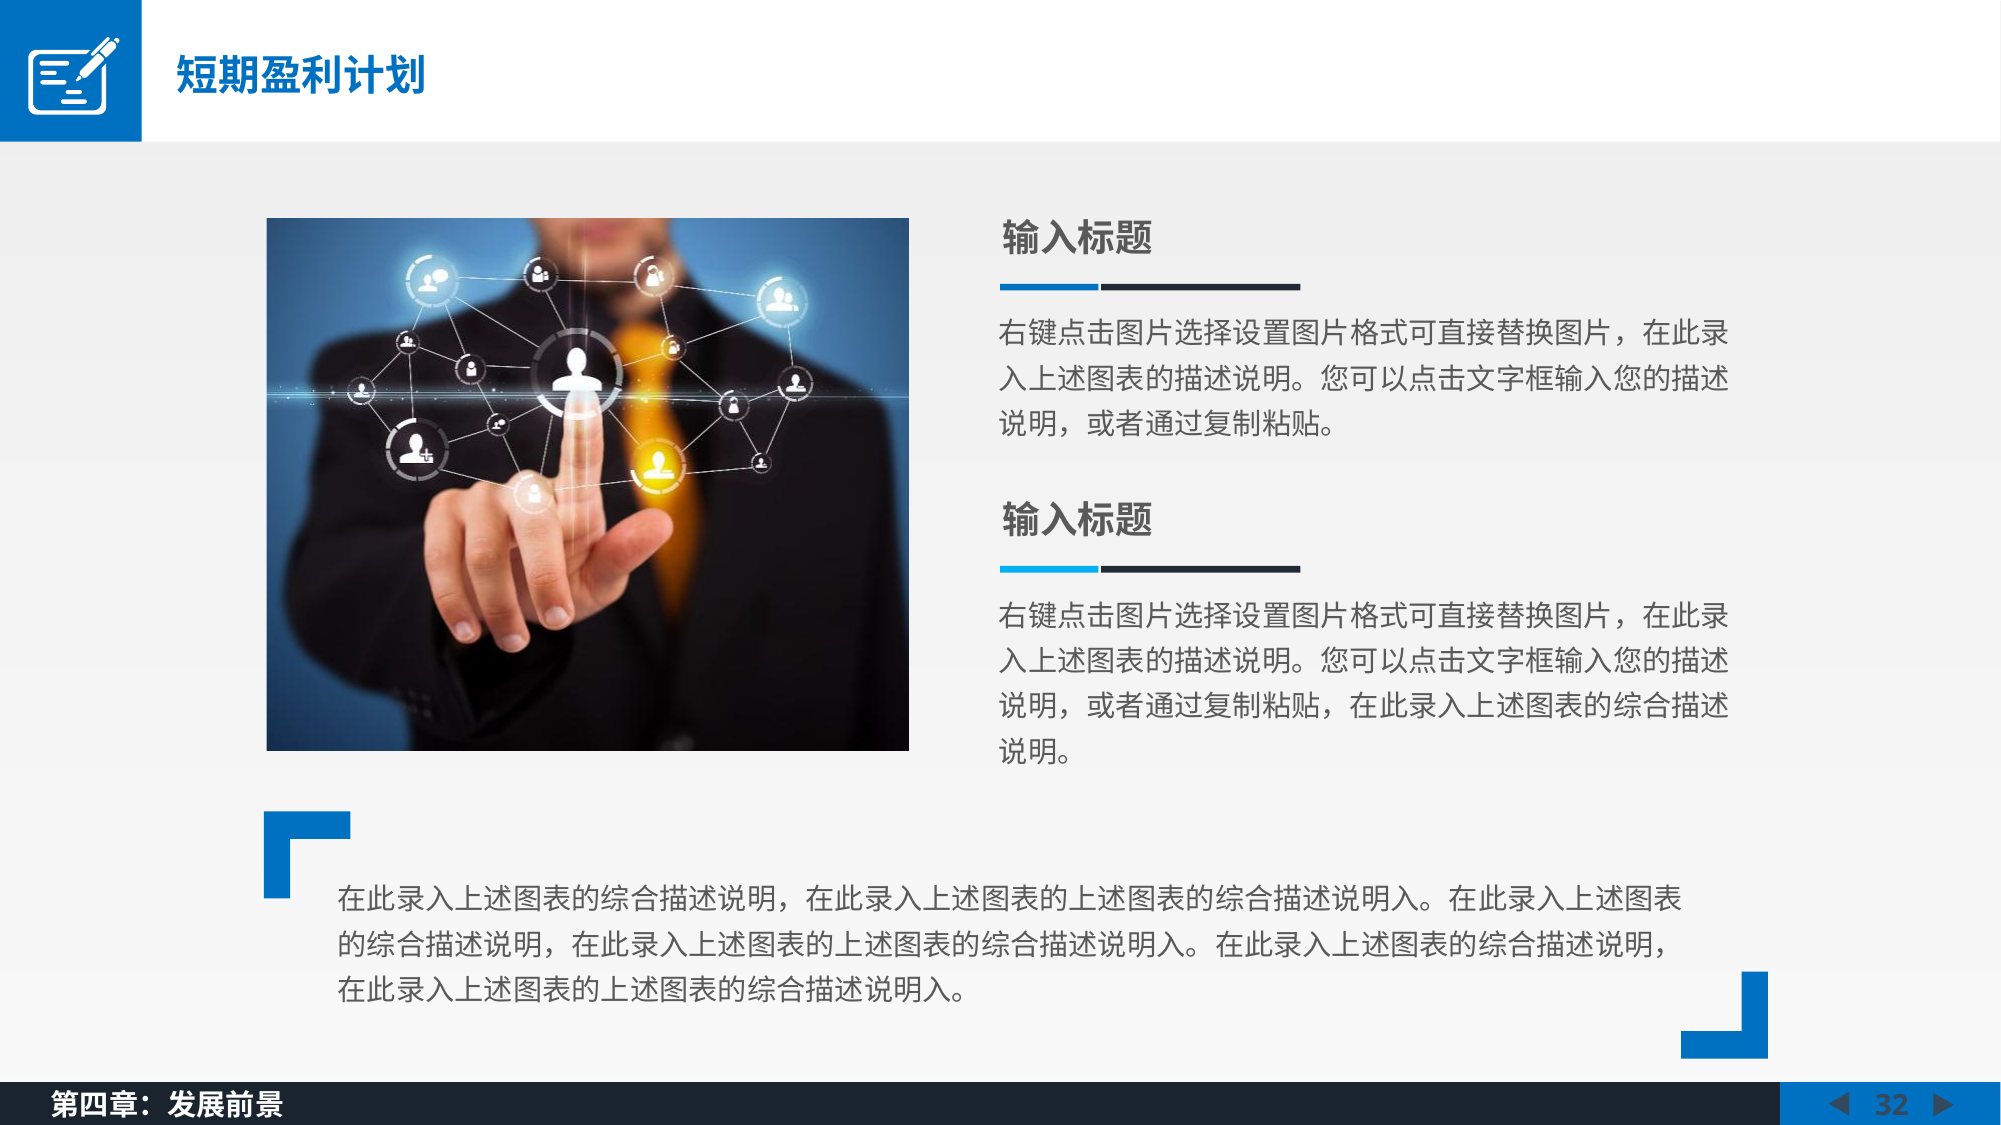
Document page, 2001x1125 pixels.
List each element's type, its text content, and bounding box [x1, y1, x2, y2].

text_box [1099, 564, 1302, 575]
text_box [75, 37, 120, 82]
text_box [998, 564, 1099, 575]
text_box [0, 0, 144, 144]
text_box 右键点击图片选择设置图片格式可直接替换图片，在此录入上述图表的描述说明。您可以点击文字框输入您的描述说明，或者通过复制粘贴，在此录入上述图表的综合描述说明。 [987, 580, 1751, 774]
text_box 在此录入上述图表的综合描述说明，在此录入上述图表的上述图表的综合描述说明入。在此录入上述图表的综合描述说明，在此录入上述图表的上述图表的综合描述说明入。在此录入上述图表的综合描述说明，在此录入上述图表的上述图表的综合描述说明入。 [322, 862, 1725, 1014]
text_box [28, 49, 107, 115]
text_box 第四章：发展前景 [0, 1078, 339, 1125]
text_box [1099, 282, 1302, 292]
text_box 32 [1779, 1078, 2001, 1125]
text_box [998, 282, 1099, 292]
text_box 输入标题 [991, 490, 1164, 547]
text_box 输入标题 [991, 208, 1164, 265]
text_box [265, 217, 911, 753]
text_box [144, 0, 2001, 144]
text_box 短期盈利计划 [161, 59, 859, 138]
text_box [339, 1080, 1778, 1125]
text_box 右键点击图片选择设置图片格式可直接替换图片，在此录入上述图表的描述说明。您可以点击文字框输入您的描述说明，或者通过复制粘贴。 [987, 298, 1751, 447]
text_box [1681, 971, 1768, 1059]
text_box [263, 811, 351, 899]
